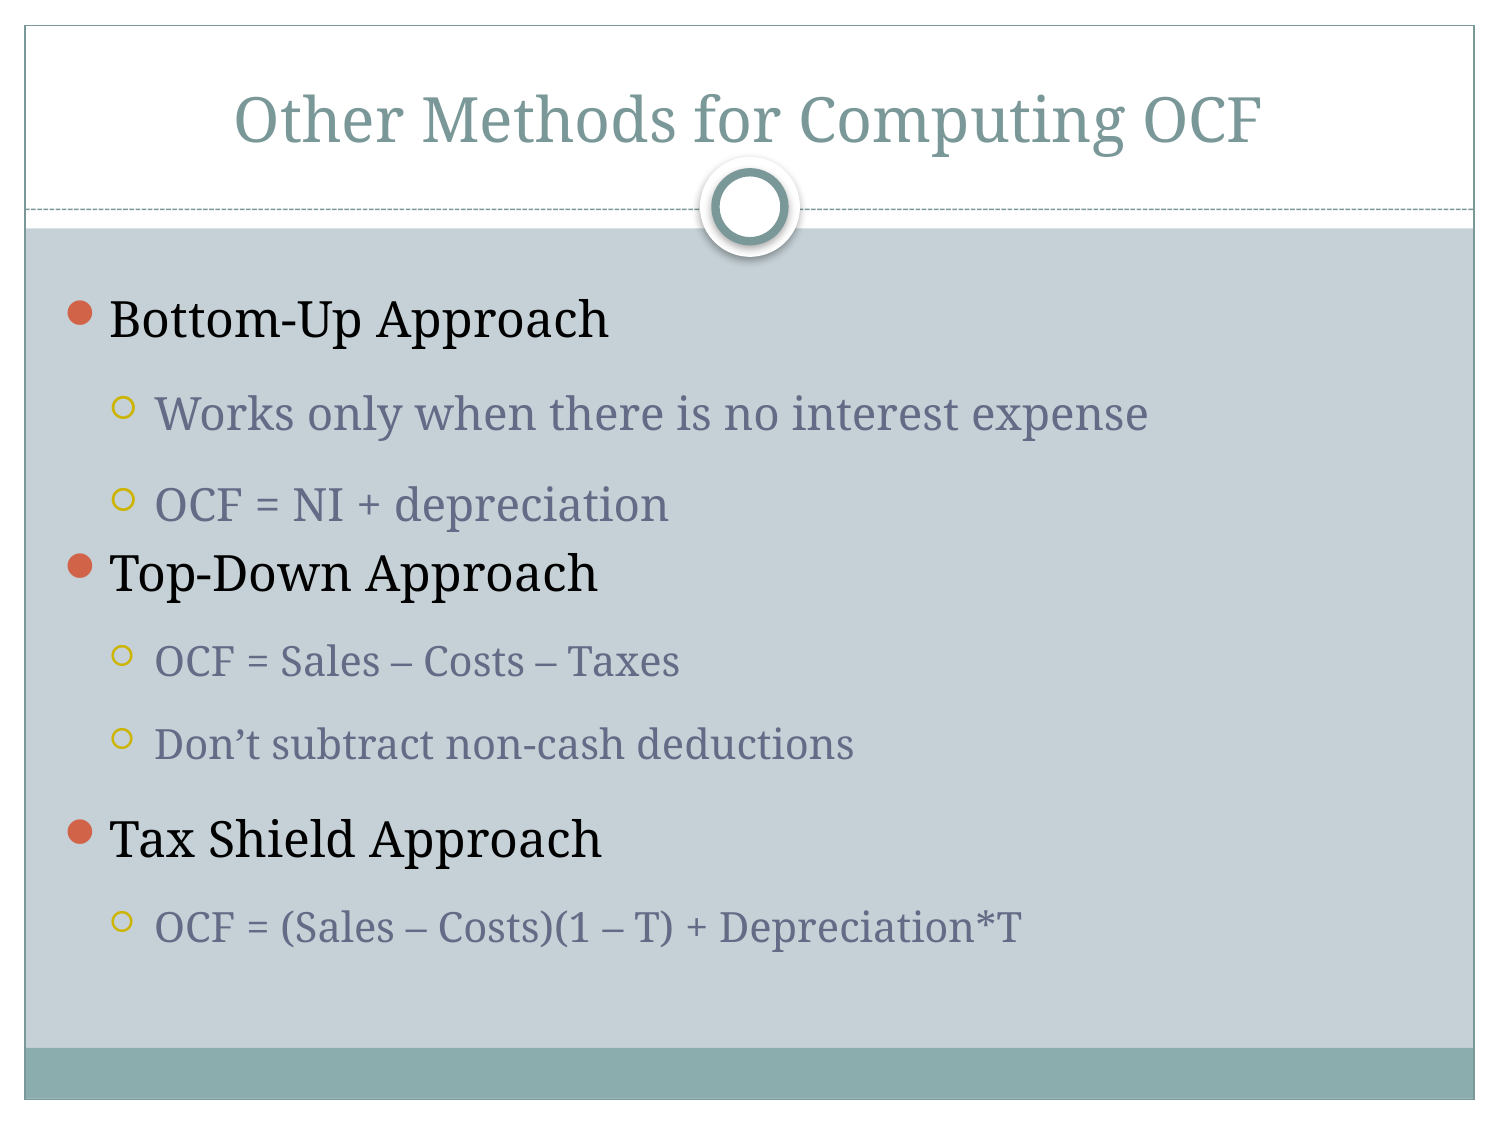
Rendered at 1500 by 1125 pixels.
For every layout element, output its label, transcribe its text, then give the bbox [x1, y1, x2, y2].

list Bottom-Up Approach Works only when there is no interest expense OCF = NI + depreciation Top-Down Approach OCF = Sales – Costs – Taxes Don’t subtract non-cash deductions Tax Shield Approach OCF = (Sales – Costs)(1 – T) + Depreciation*T [49, 250, 1445, 1001]
title Other Methods for Computing OCF [49, 37, 1450, 162]
